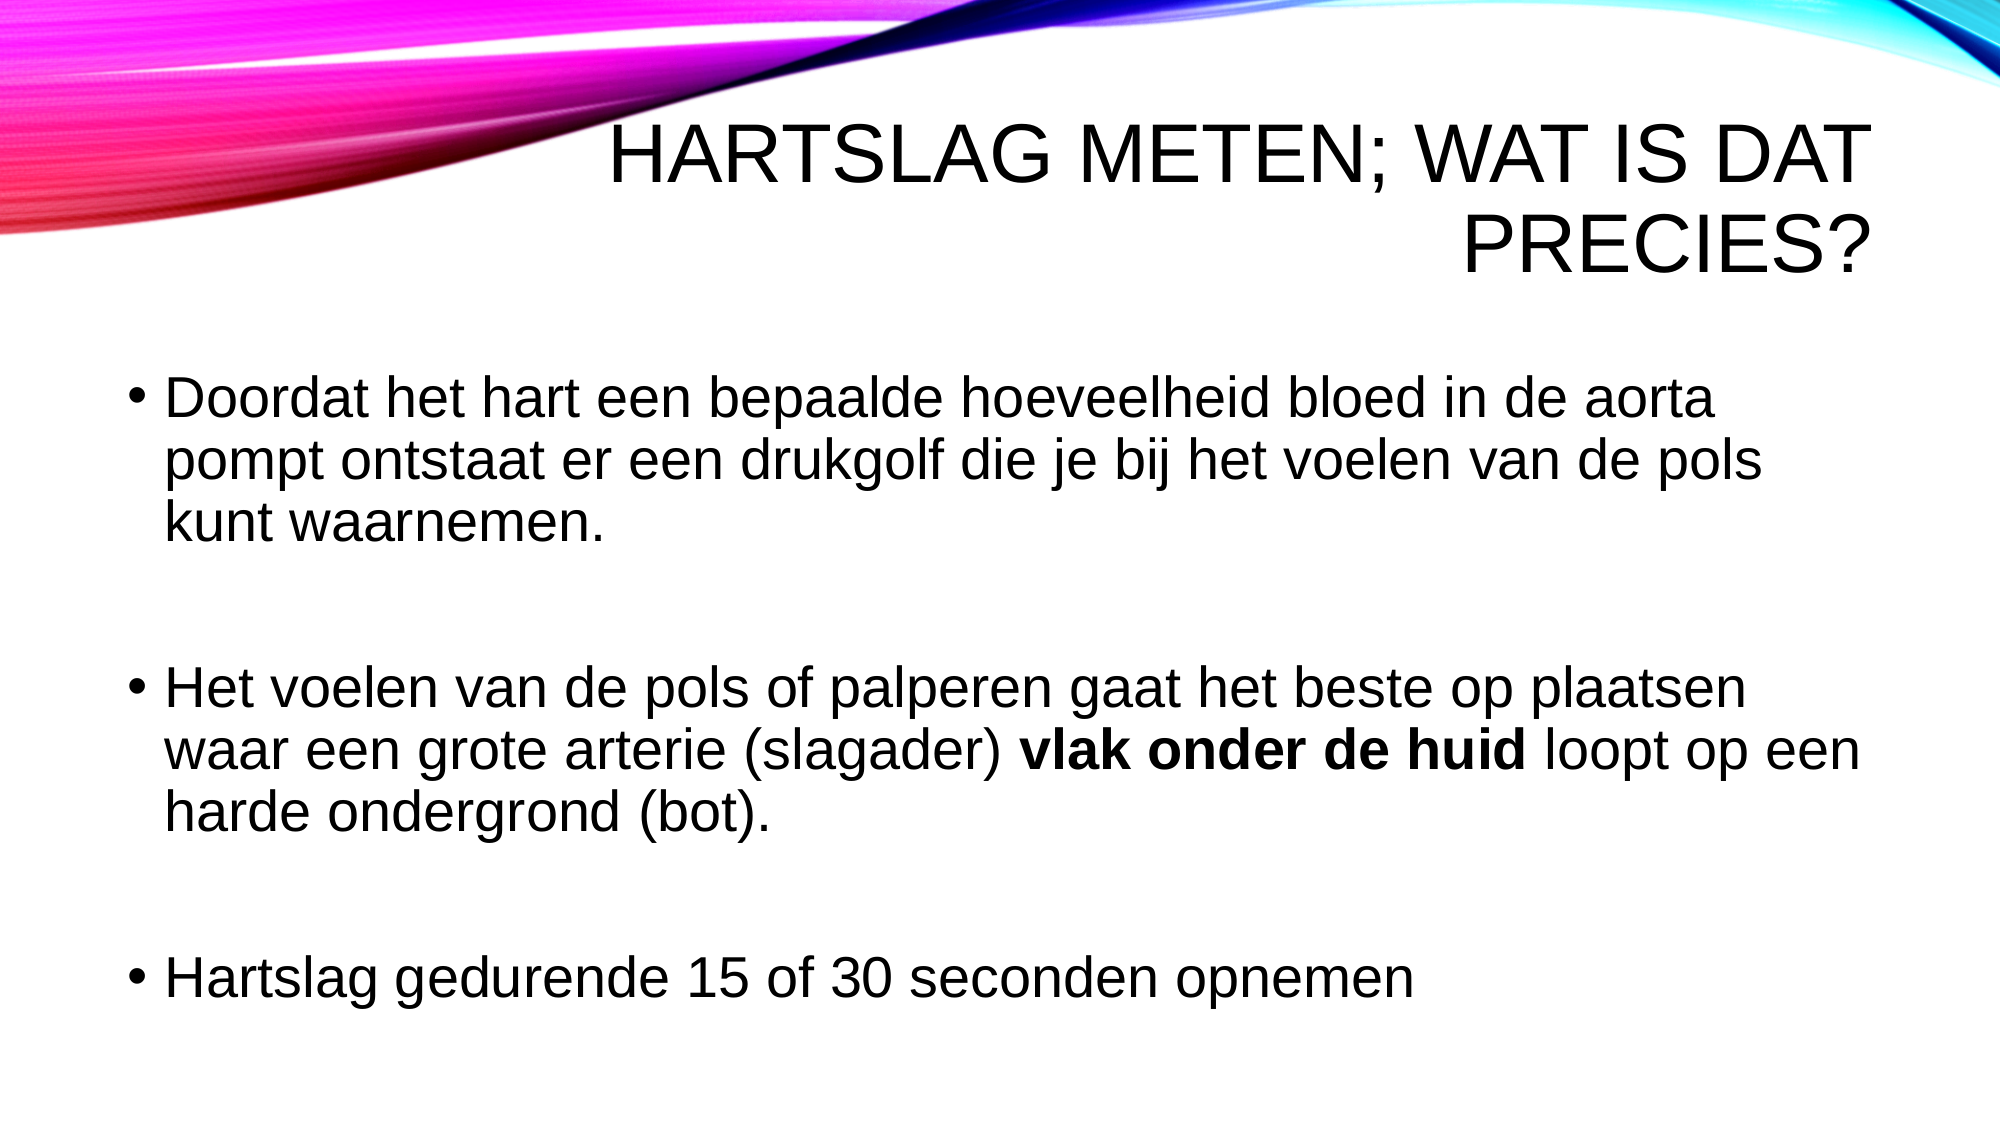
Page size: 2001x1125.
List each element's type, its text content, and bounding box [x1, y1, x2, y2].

title Hartslag meten; wat is dat precies? [474, 61, 1888, 341]
picture [0, 0, 2000, 237]
picture [1890, 0, 2000, 75]
picture [1910, 0, 2000, 45]
list Doordat het hart een bepaalde hoeveelheid bloed in de aorta pompt ontstaat er een drukgolf die je bij het voelen van de pols kunt waarnemen. Het voelen van de pols of palperen gaat het beste op plaatsen waar een grote arterie (slagader) vlak onder de huid loopt op een harde ondergrond (bot). Hartslag gedurende 15 of 30 seconden opnemen [112, 360, 1888, 1021]
